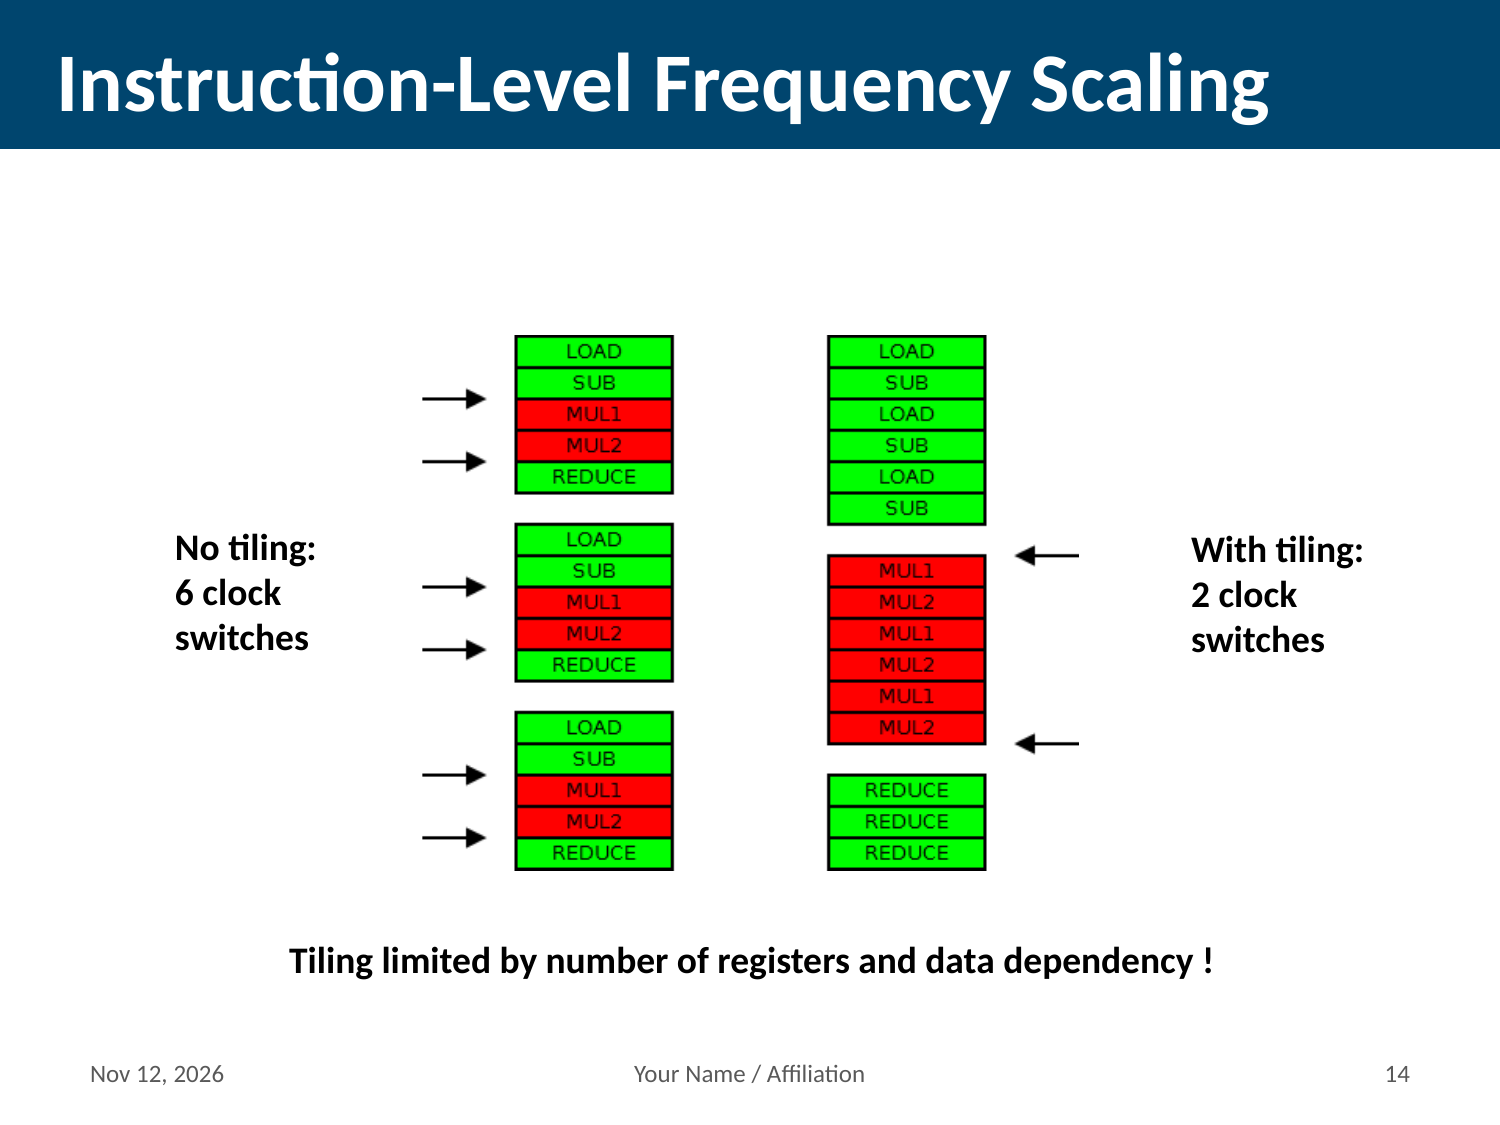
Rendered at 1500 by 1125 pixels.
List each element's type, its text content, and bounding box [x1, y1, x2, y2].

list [420, 335, 1080, 871]
slide_number 13 [1246, 1042, 1425, 1103]
slide_number 11-Mar-15 [75, 1042, 254, 1103]
text_box No tiling: 6 clock switches [160, 515, 333, 665]
title Instruction-Level Frequency Scaling [41, 15, 1459, 142]
text_box Tiling limited by number of registers and data dependency ! [274, 928, 1231, 989]
text_box With tiling: 2 clock switches [1176, 517, 1380, 668]
footer Your Name / Affiliation [277, 1042, 1223, 1103]
